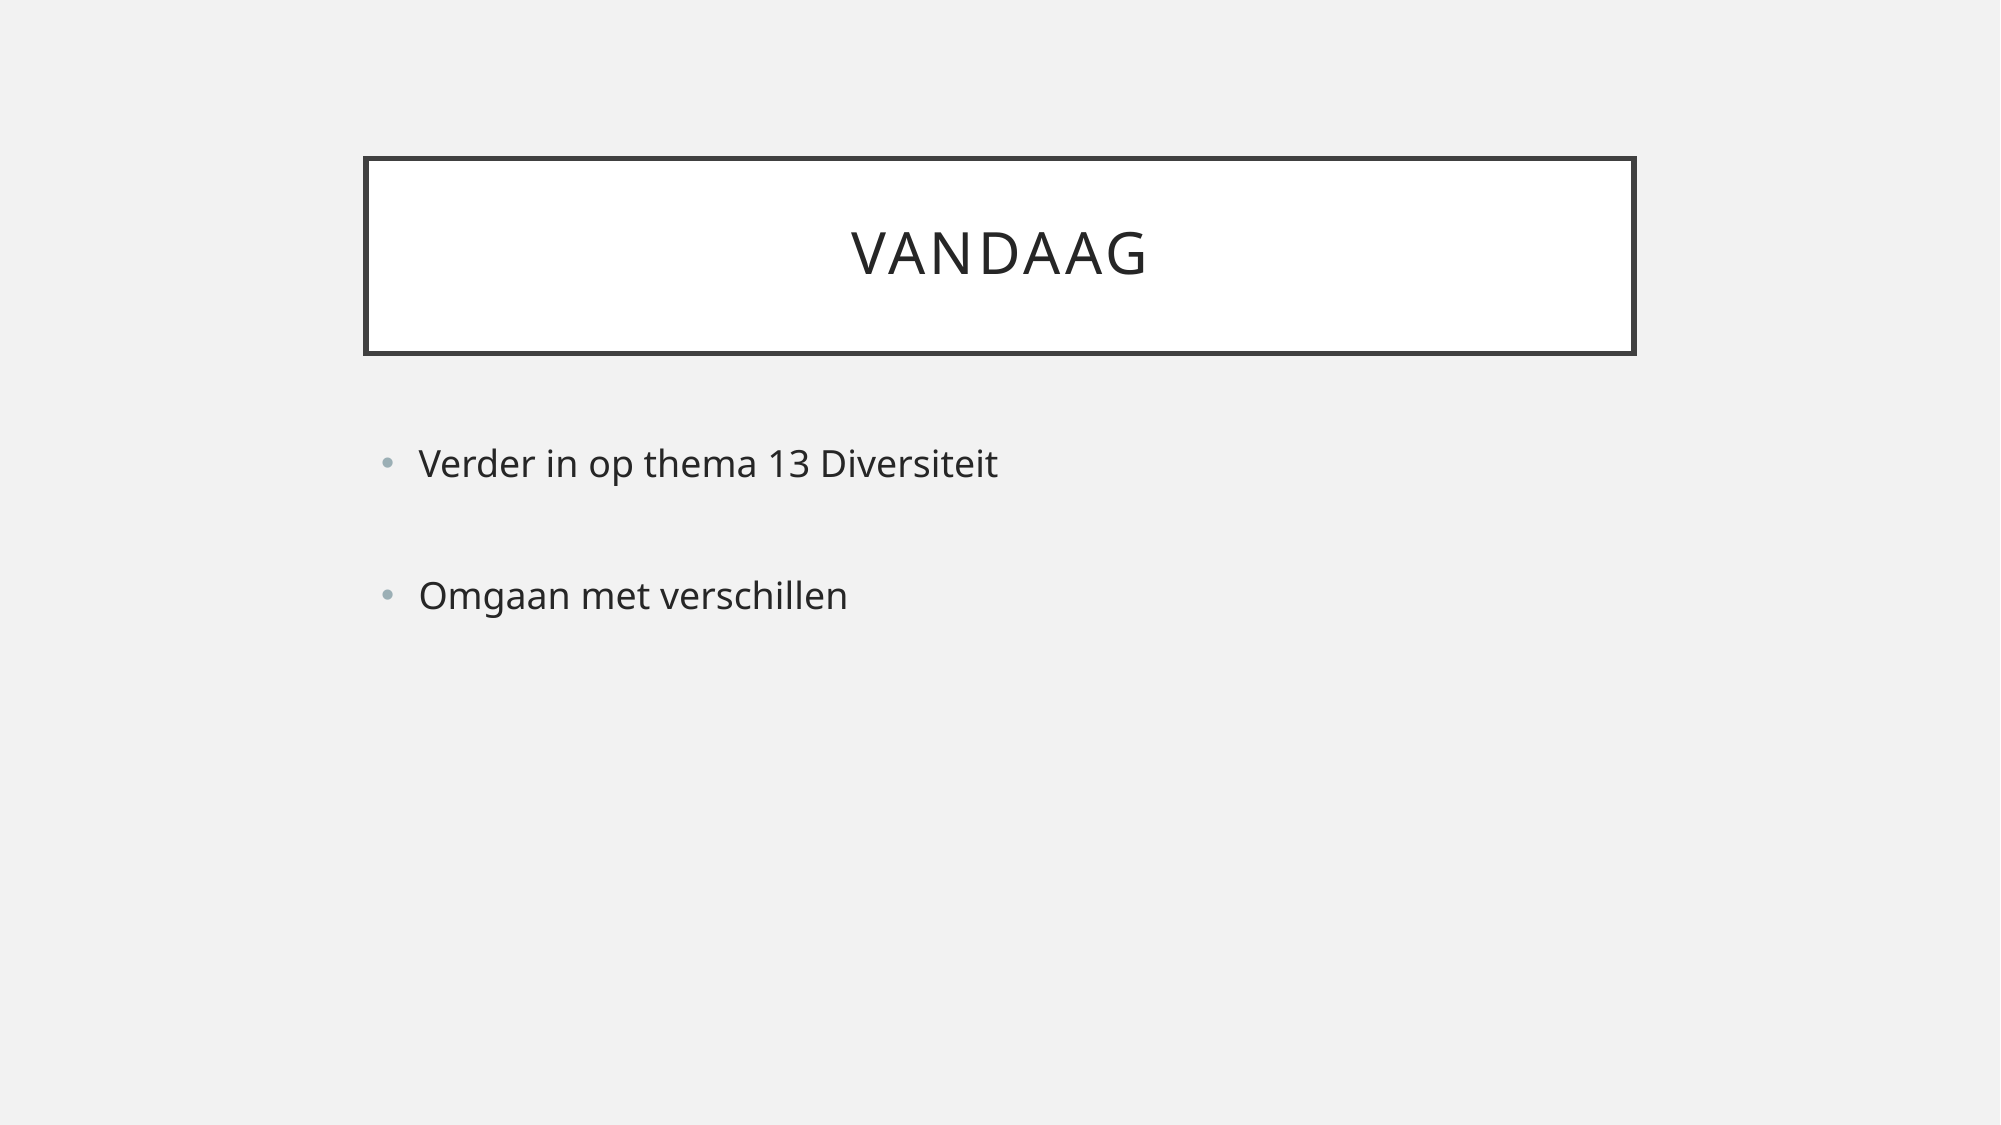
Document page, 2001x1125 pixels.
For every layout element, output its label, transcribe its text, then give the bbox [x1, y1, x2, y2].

title Vandaag [363, 156, 1637, 356]
list Verder in op thema 13 Diversiteit Omgaan met verschillen [366, 432, 1634, 942]
